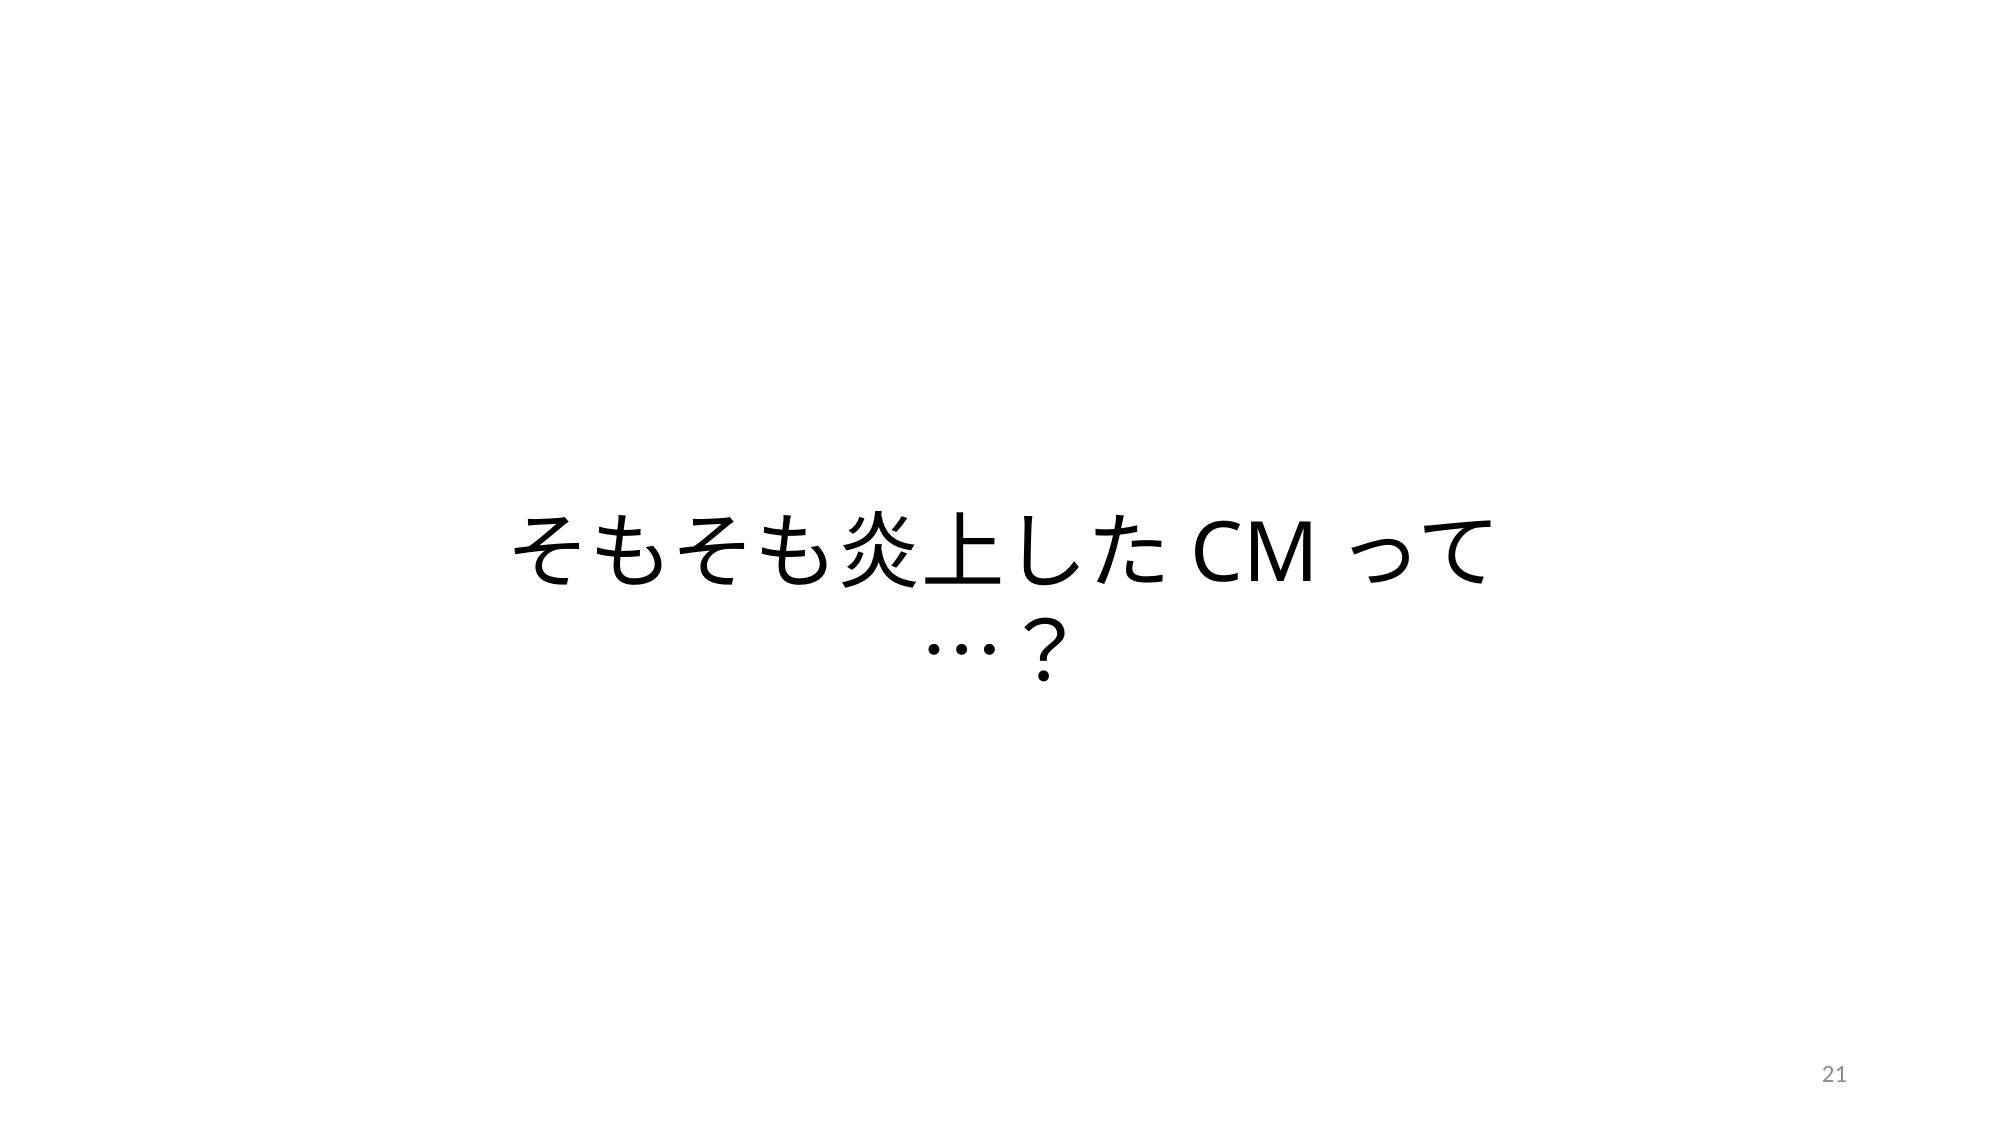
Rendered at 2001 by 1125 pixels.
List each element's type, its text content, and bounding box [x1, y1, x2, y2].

text_box そもそも炎上したCMって…？ [487, 490, 1520, 705]
slide_number 21 [1412, 1042, 1863, 1103]
